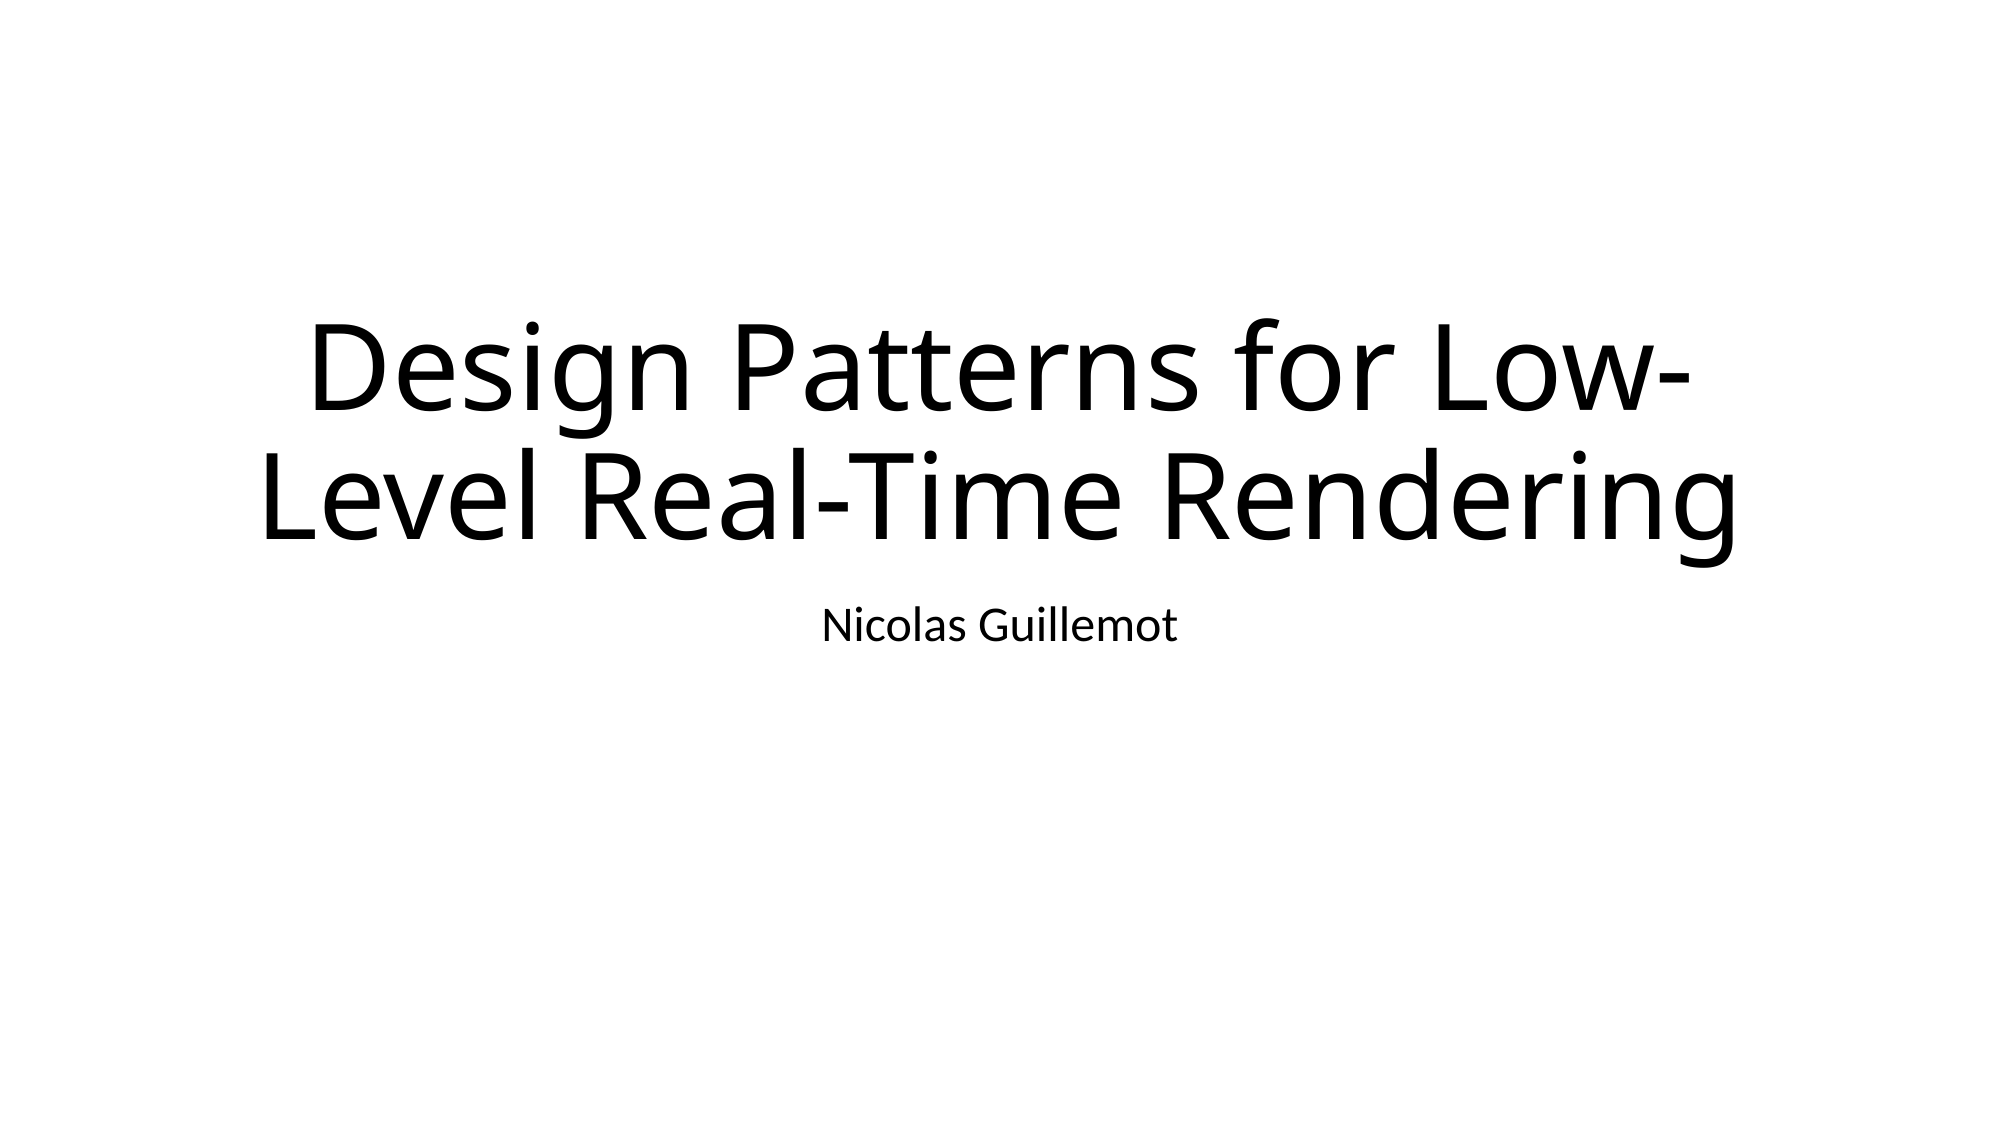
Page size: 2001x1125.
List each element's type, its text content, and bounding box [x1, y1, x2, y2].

subtitle Nicolas Guillemot [249, 590, 1750, 863]
title Design Patterns for Low-Level Real-Time Rendering [222, 181, 1778, 573]
